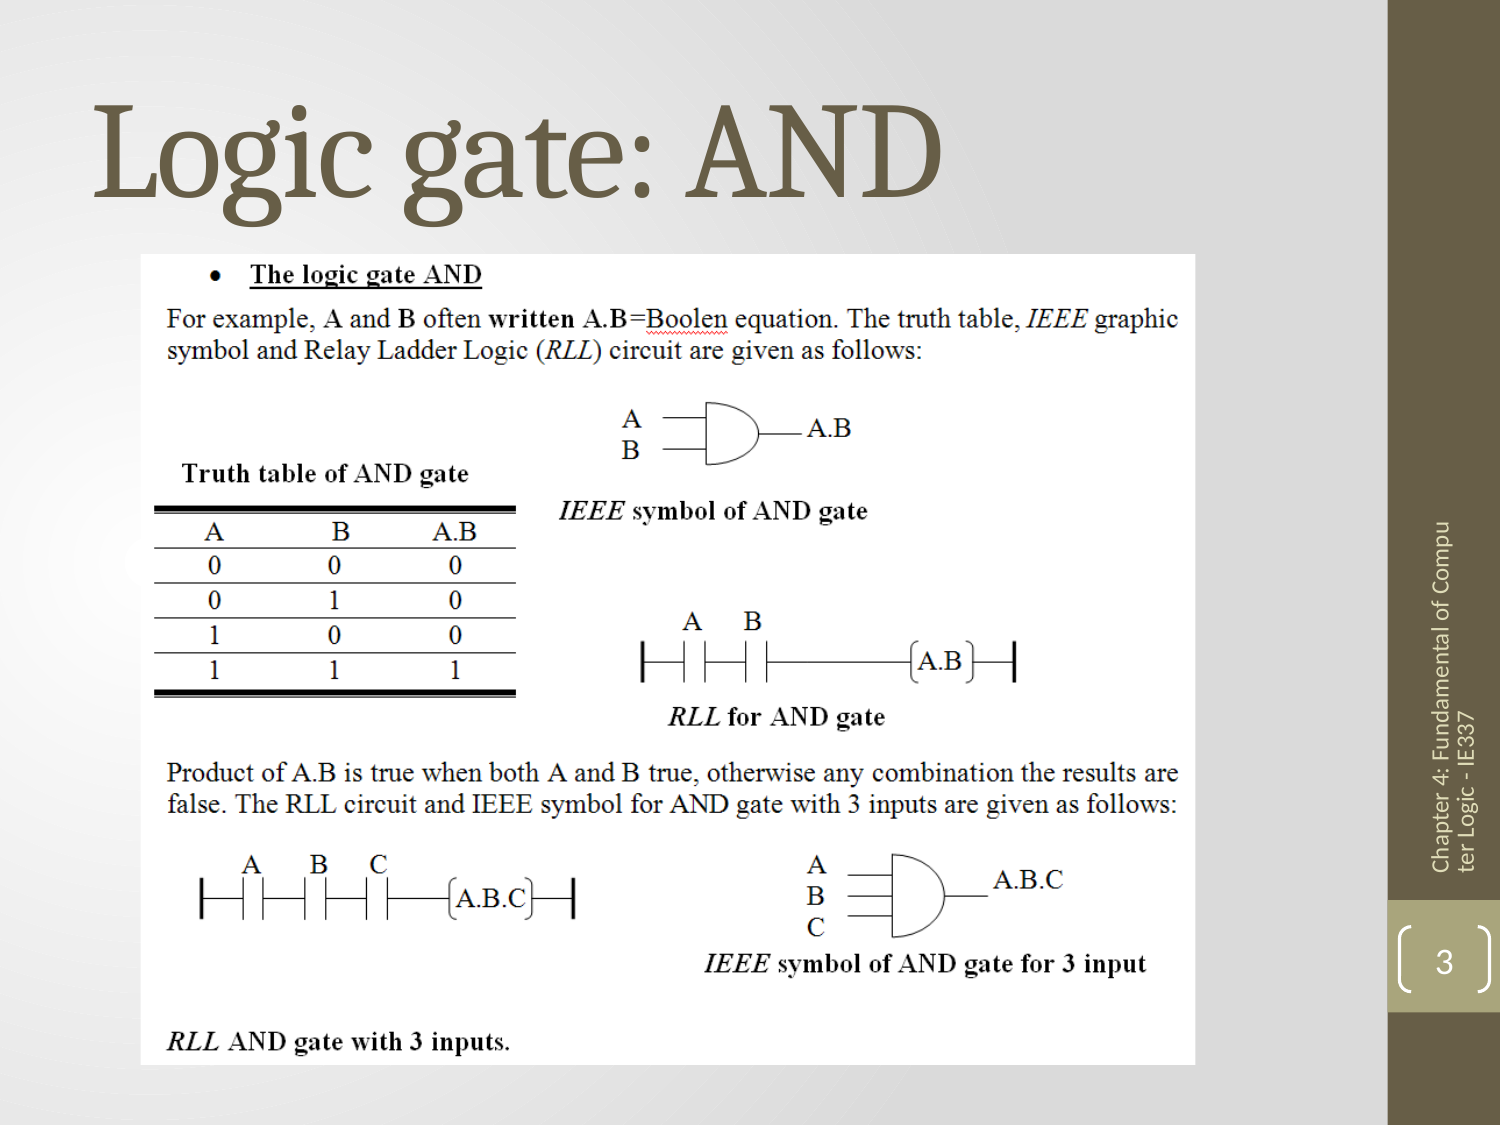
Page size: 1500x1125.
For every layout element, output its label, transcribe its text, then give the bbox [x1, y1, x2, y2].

footer Chapter 4: Fundamental of Computer Logic - IE337 [1408, 500, 1469, 889]
slide_number 3 [1397, 925, 1492, 994]
text_box Logic gate: AND [75, 45, 1325, 233]
picture [140, 253, 1196, 1066]
